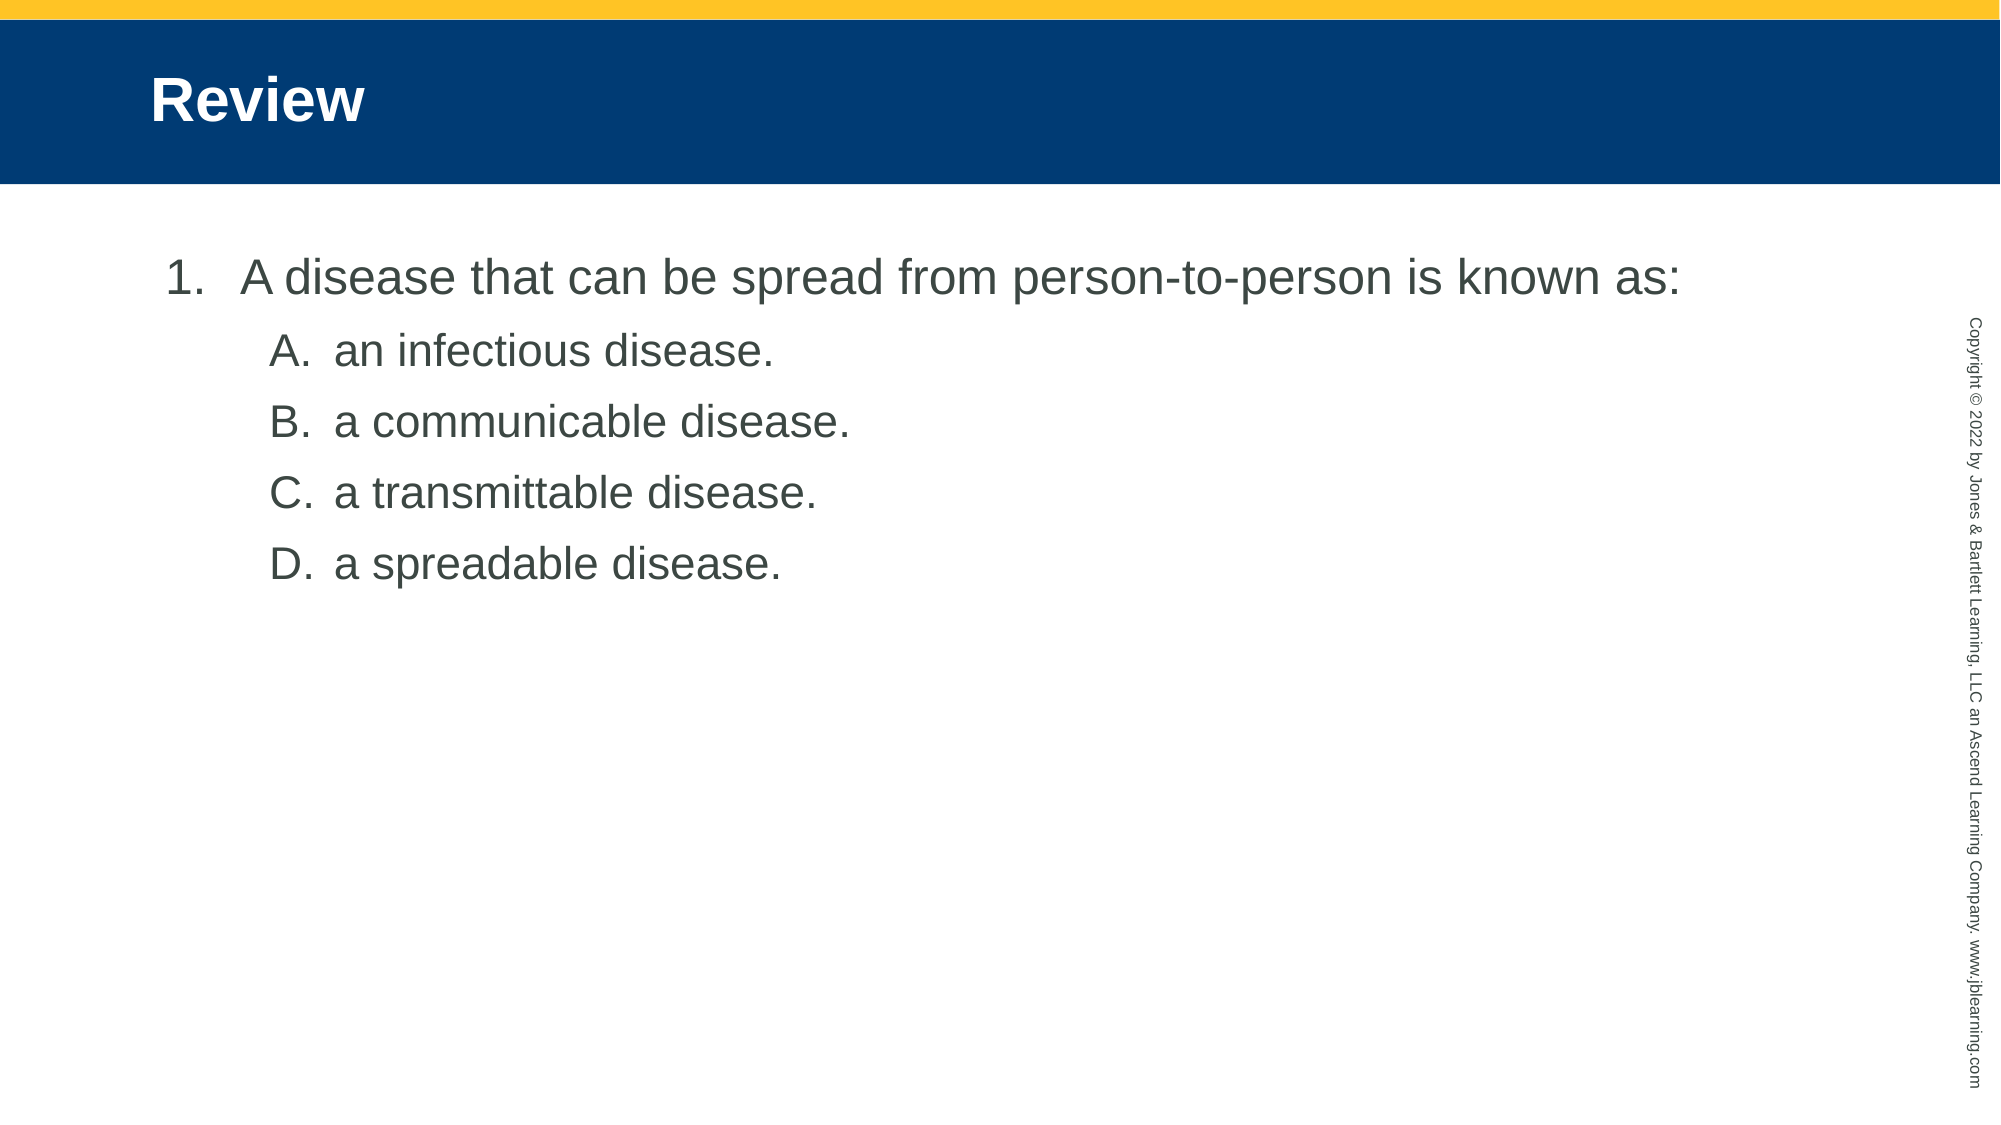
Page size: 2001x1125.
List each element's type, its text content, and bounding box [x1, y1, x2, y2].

title Review [0, 19, 2000, 185]
list A disease that can be spread from person-to-person is known as: an infectious disease. a communicable disease. a transmittable disease. a spreadable disease. [150, 237, 1850, 1025]
